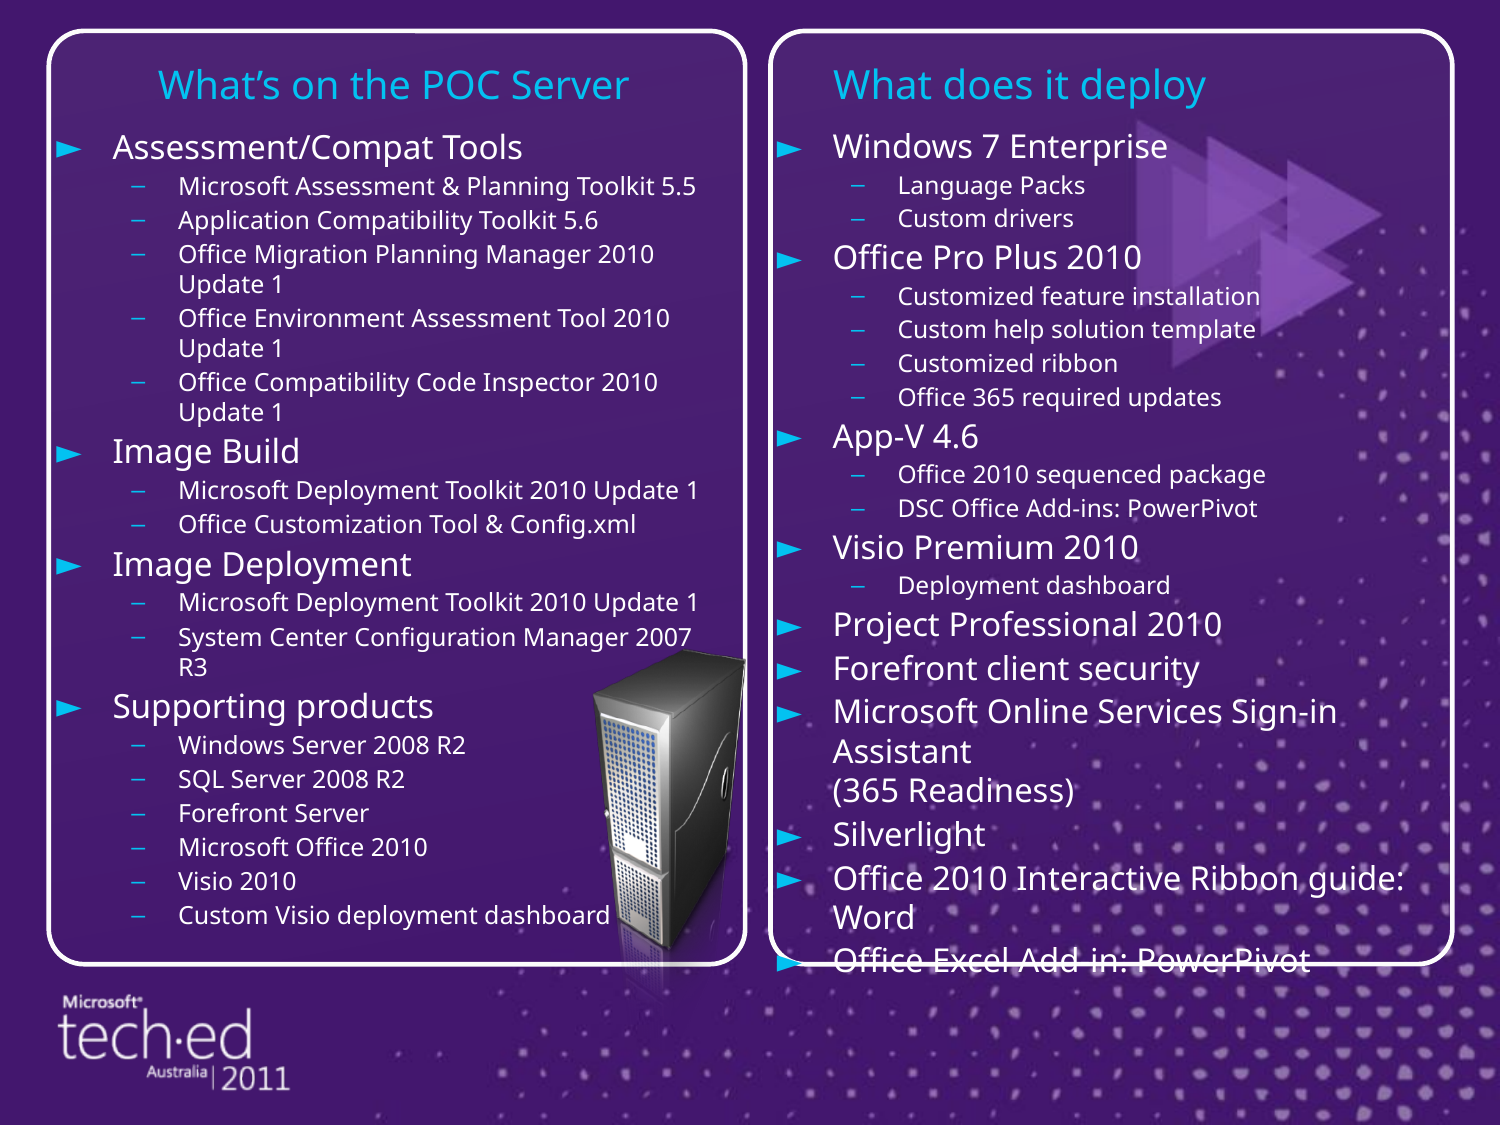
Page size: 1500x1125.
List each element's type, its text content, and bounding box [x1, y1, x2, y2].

picture [0, 0, 1500, 1125]
list Windows 7 Enterprise Language Packs Custom drivers Office Pro Plus 2010 Customized feature installation Custom help solution template Customized ribbon Office 365 required updates App-V 4.6 Office 2010 sequenced package DSC Office Add-ins: PowerPivot Visio Premium 2010 Deployment dashboard Project Professional 2010 Forefront client security Microsoft Online Services Sign-in Assistant (365 Readiness) Silverlight Office 2010 Interactive Ribbon guide: Word Office Excel Add-in: PowerPivot [761, 118, 1437, 995]
text_box [770, 30, 1453, 959]
list What’s on the POC Server [53, 52, 735, 116]
list What does it deploy [818, 52, 1500, 116]
list Assessment/Compat Tools Microsoft Assessment & Planning Toolkit 5.5 Application Compatibility Toolkit 5.6 Office Migration Planning Manager 2010 Update 1 Office Environment Assessment Tool 2010 Update 1 Office Compatibility Code Inspector 2010 Update 1 Image Build Microsoft Deployment Toolkit 2010 Update 1 Office Customization Tool & Config.xml Image Deployment Microsoft Deployment Toolkit 2010 Update 1 System Center Configuration Manager 2007 R3 Supporting products Windows Server 2008 R2 SQL Server 2008 R2 Forefront Server Microsoft Office 2010 Visio 2010 Custom Visio deployment dashboard [41, 118, 734, 988]
text_box [48, 30, 746, 648]
